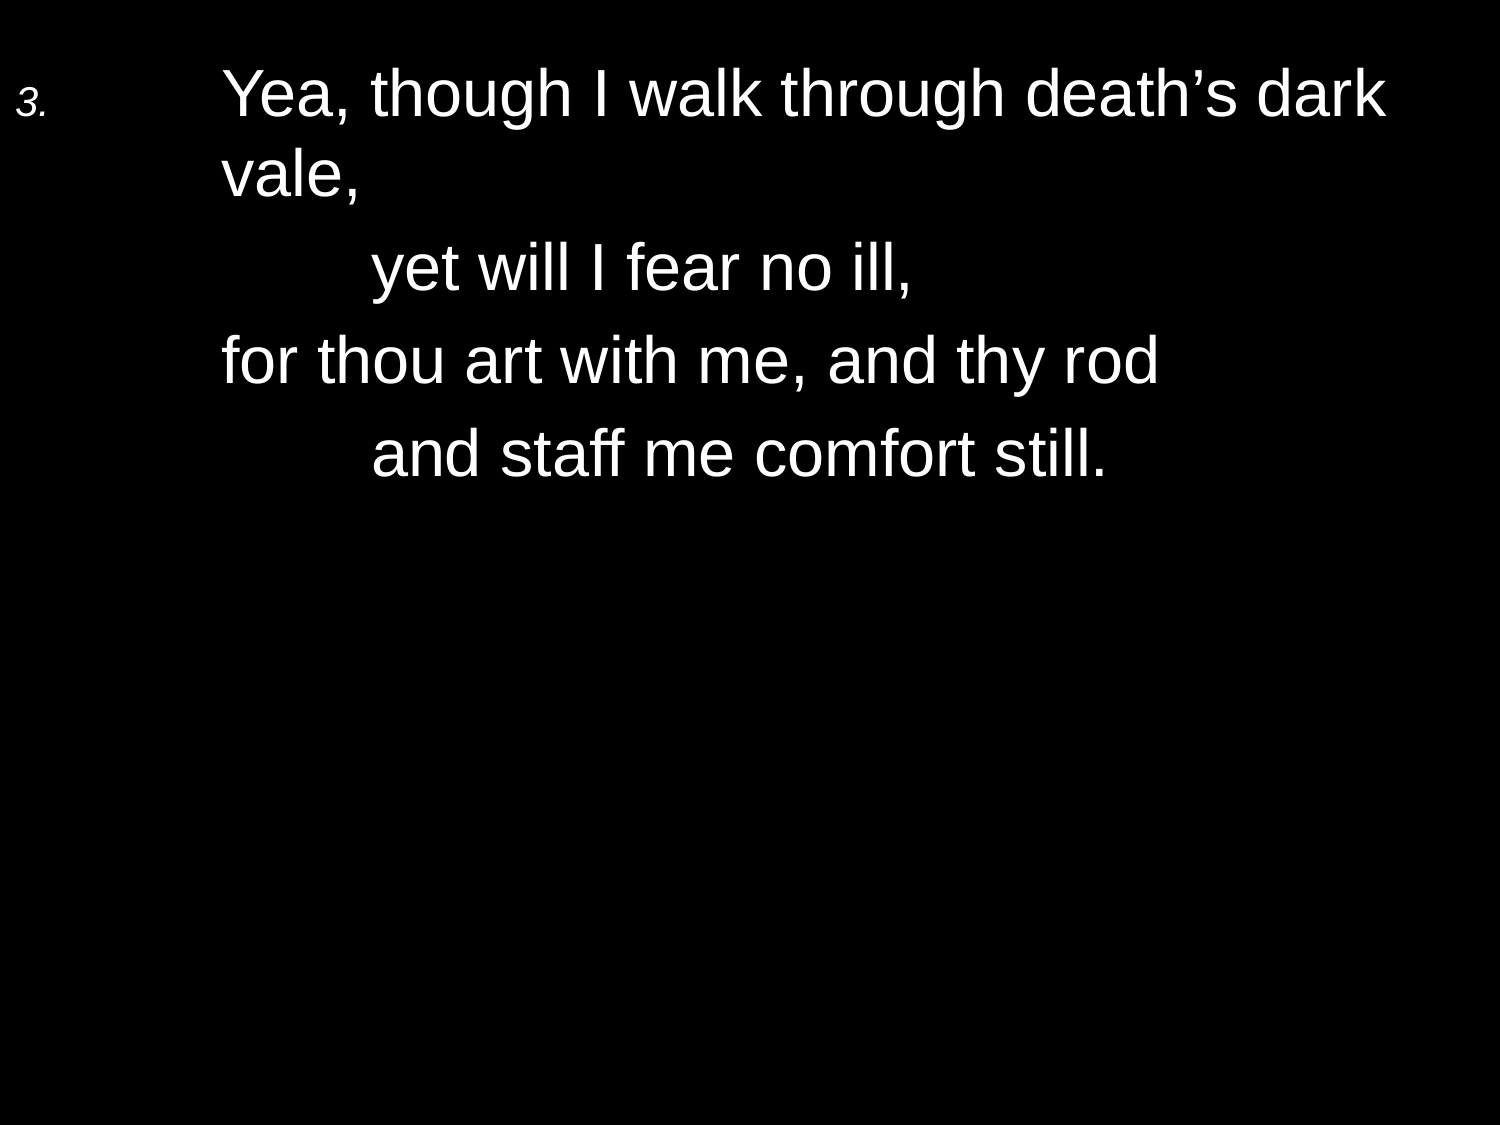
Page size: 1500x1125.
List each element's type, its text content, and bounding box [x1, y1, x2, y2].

list 3. Yea, though I walk through death’s dark vale, yet will I fear no ill, for thou art with me, and thy rod and staff me comfort still. [0, 42, 1500, 1047]
